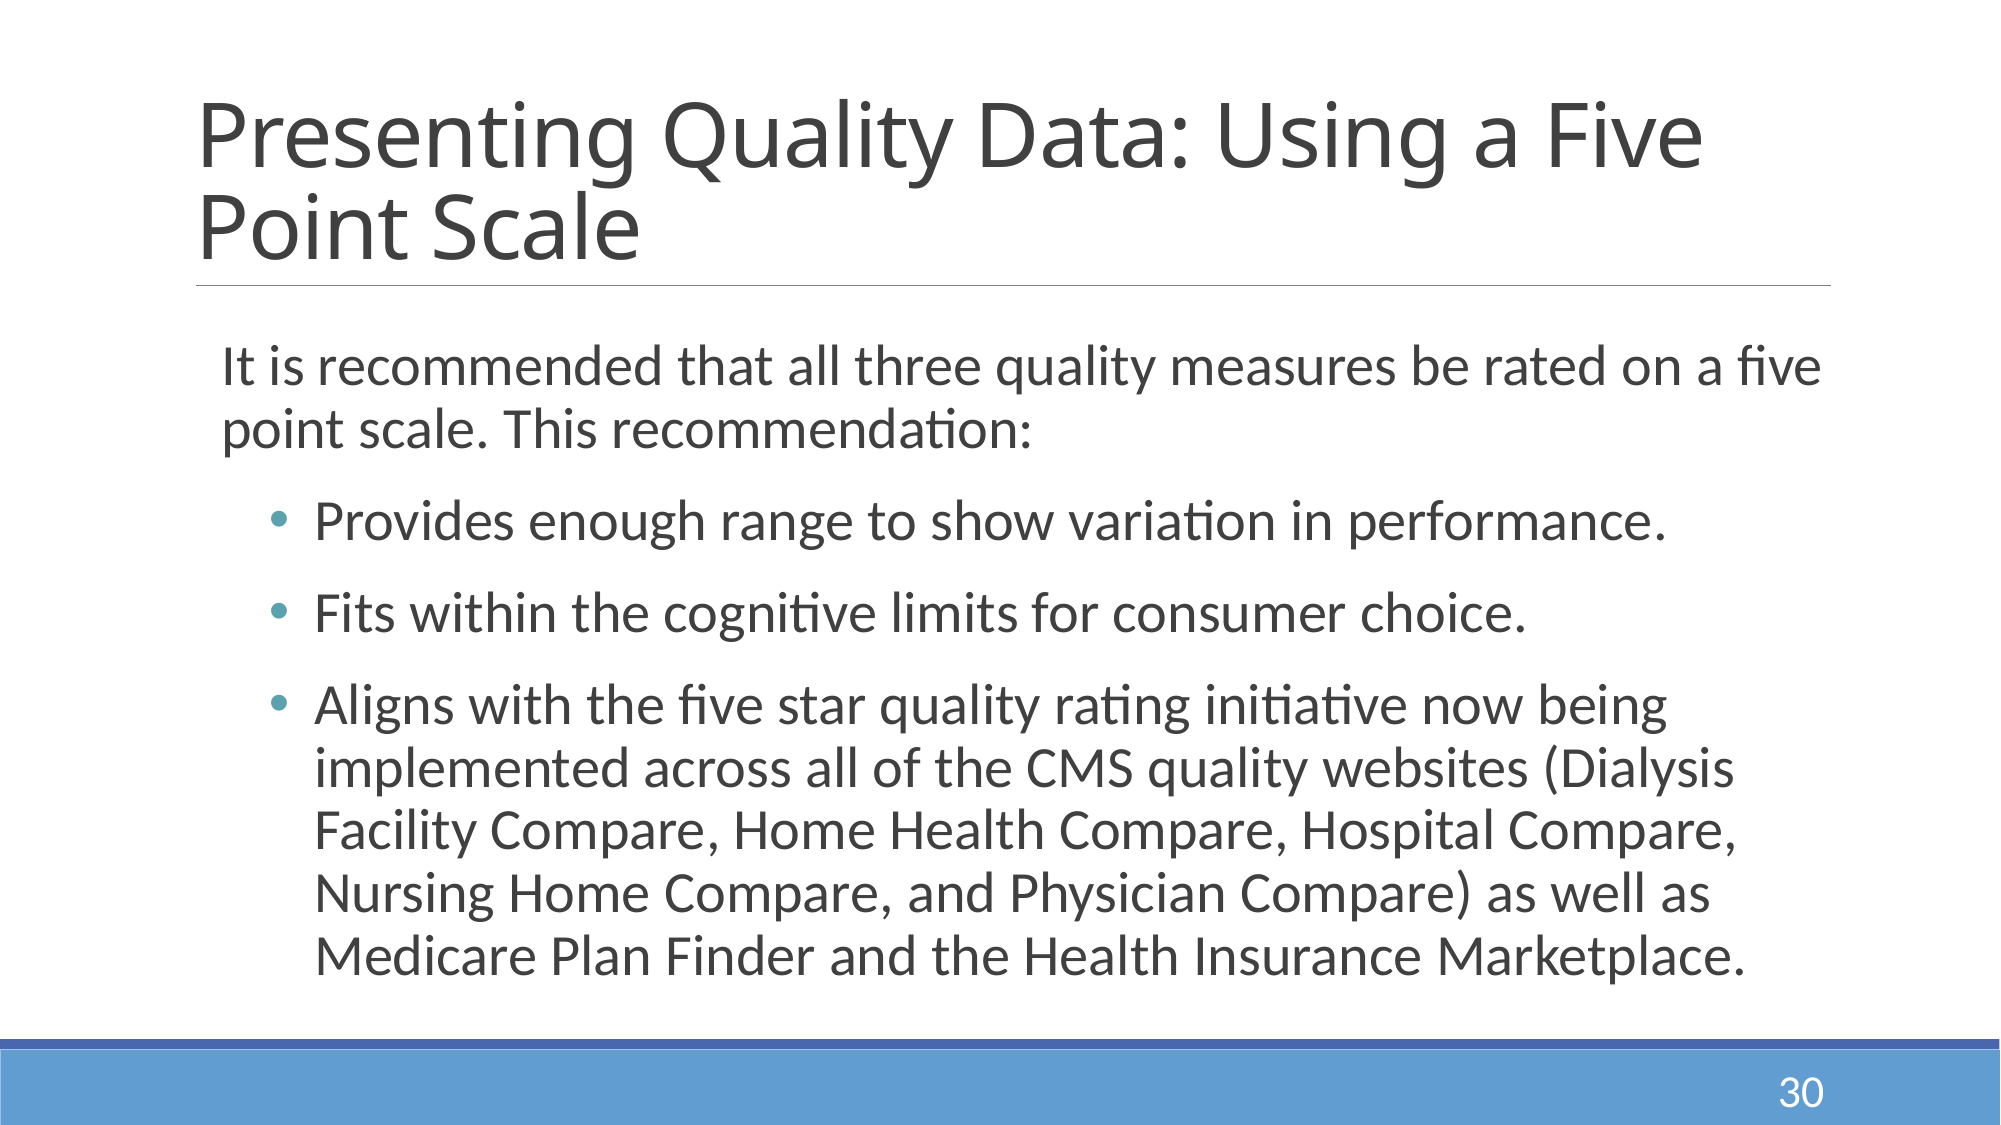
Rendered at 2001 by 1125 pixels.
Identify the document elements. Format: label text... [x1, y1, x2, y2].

slide_number 30 [1624, 1059, 1840, 1120]
title Presenting Quality Data: Using a Five Point Scale [180, 47, 1922, 285]
list It is recommended that all three quality measures be rated on a five point scale. This recommendation: Provides enough range to show variation in performance. Fits within the cognitive limits for consumer choice. Aligns with the five star quality rating initiative now being implemented across all of the CMS quality websites (Dialysis Facility Compare, Home Health Compare, Hospital Compare, Nursing Home Compare, and Physician Compare) as well as Medicare Plan Finder and the Health Insurance Marketplace. [221, 327, 1881, 1125]
